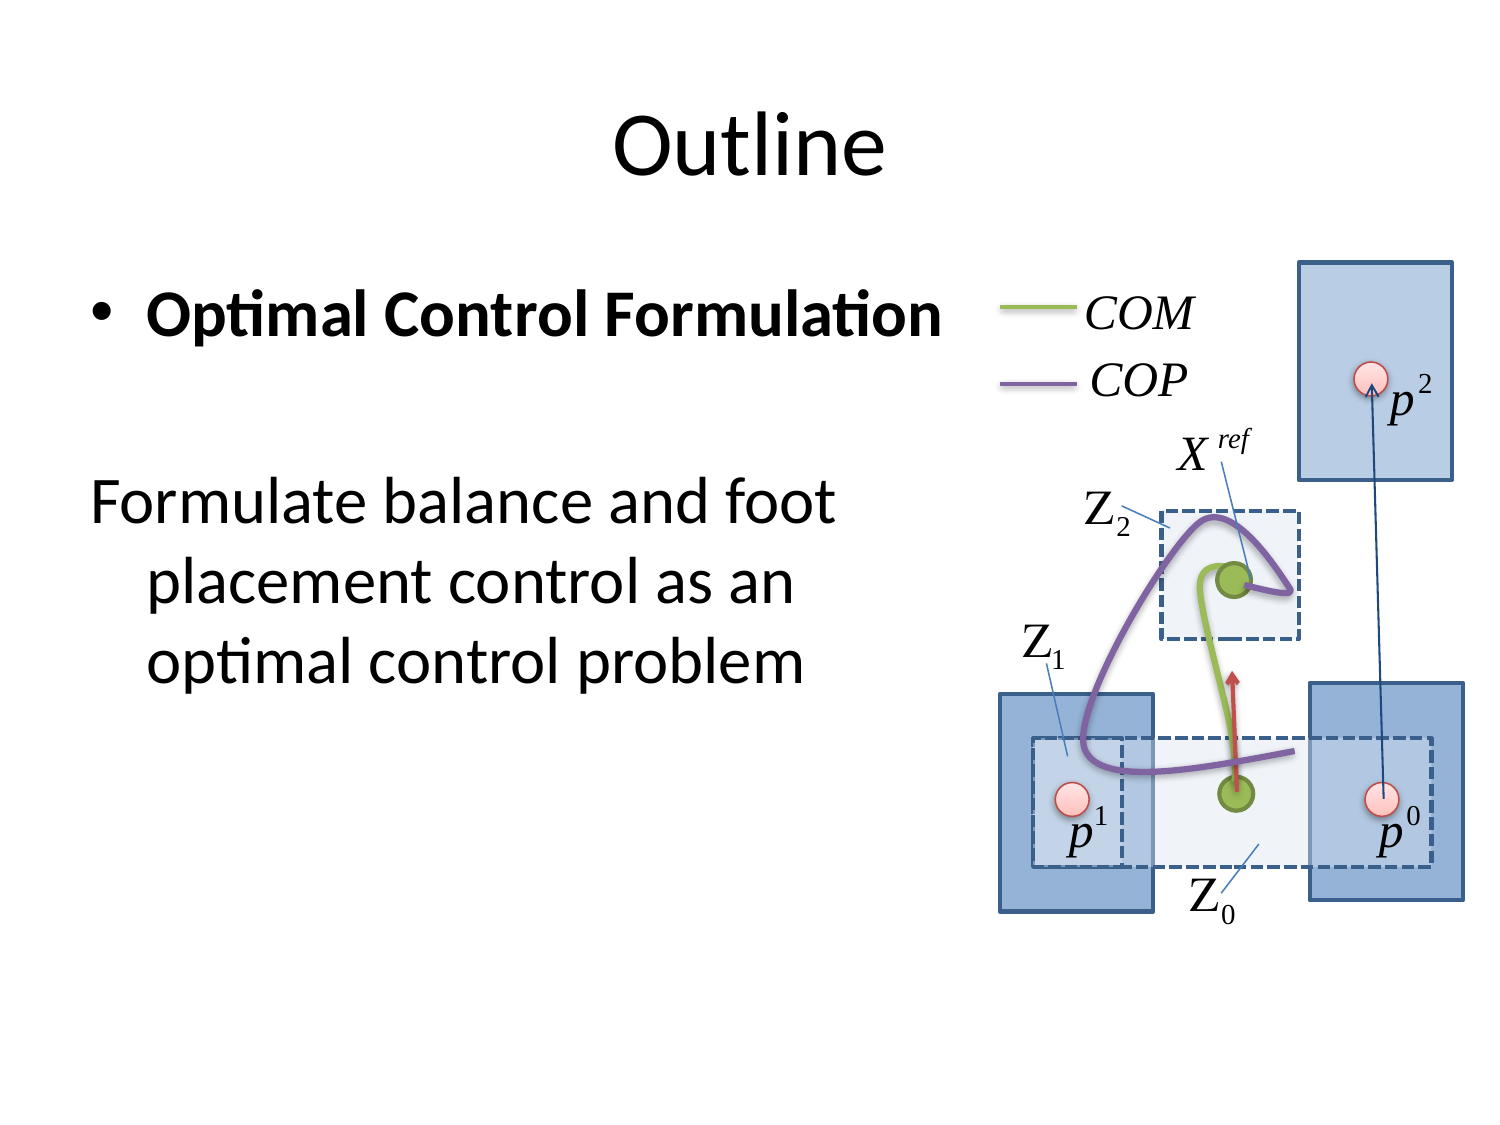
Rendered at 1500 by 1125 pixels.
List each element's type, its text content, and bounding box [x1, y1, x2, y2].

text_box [999, 262, 1464, 937]
title Outline [75, 45, 1425, 233]
list Optimal Control Formulation Formulate balance and foot placement control as an optimal control problem [75, 262, 1425, 1005]
